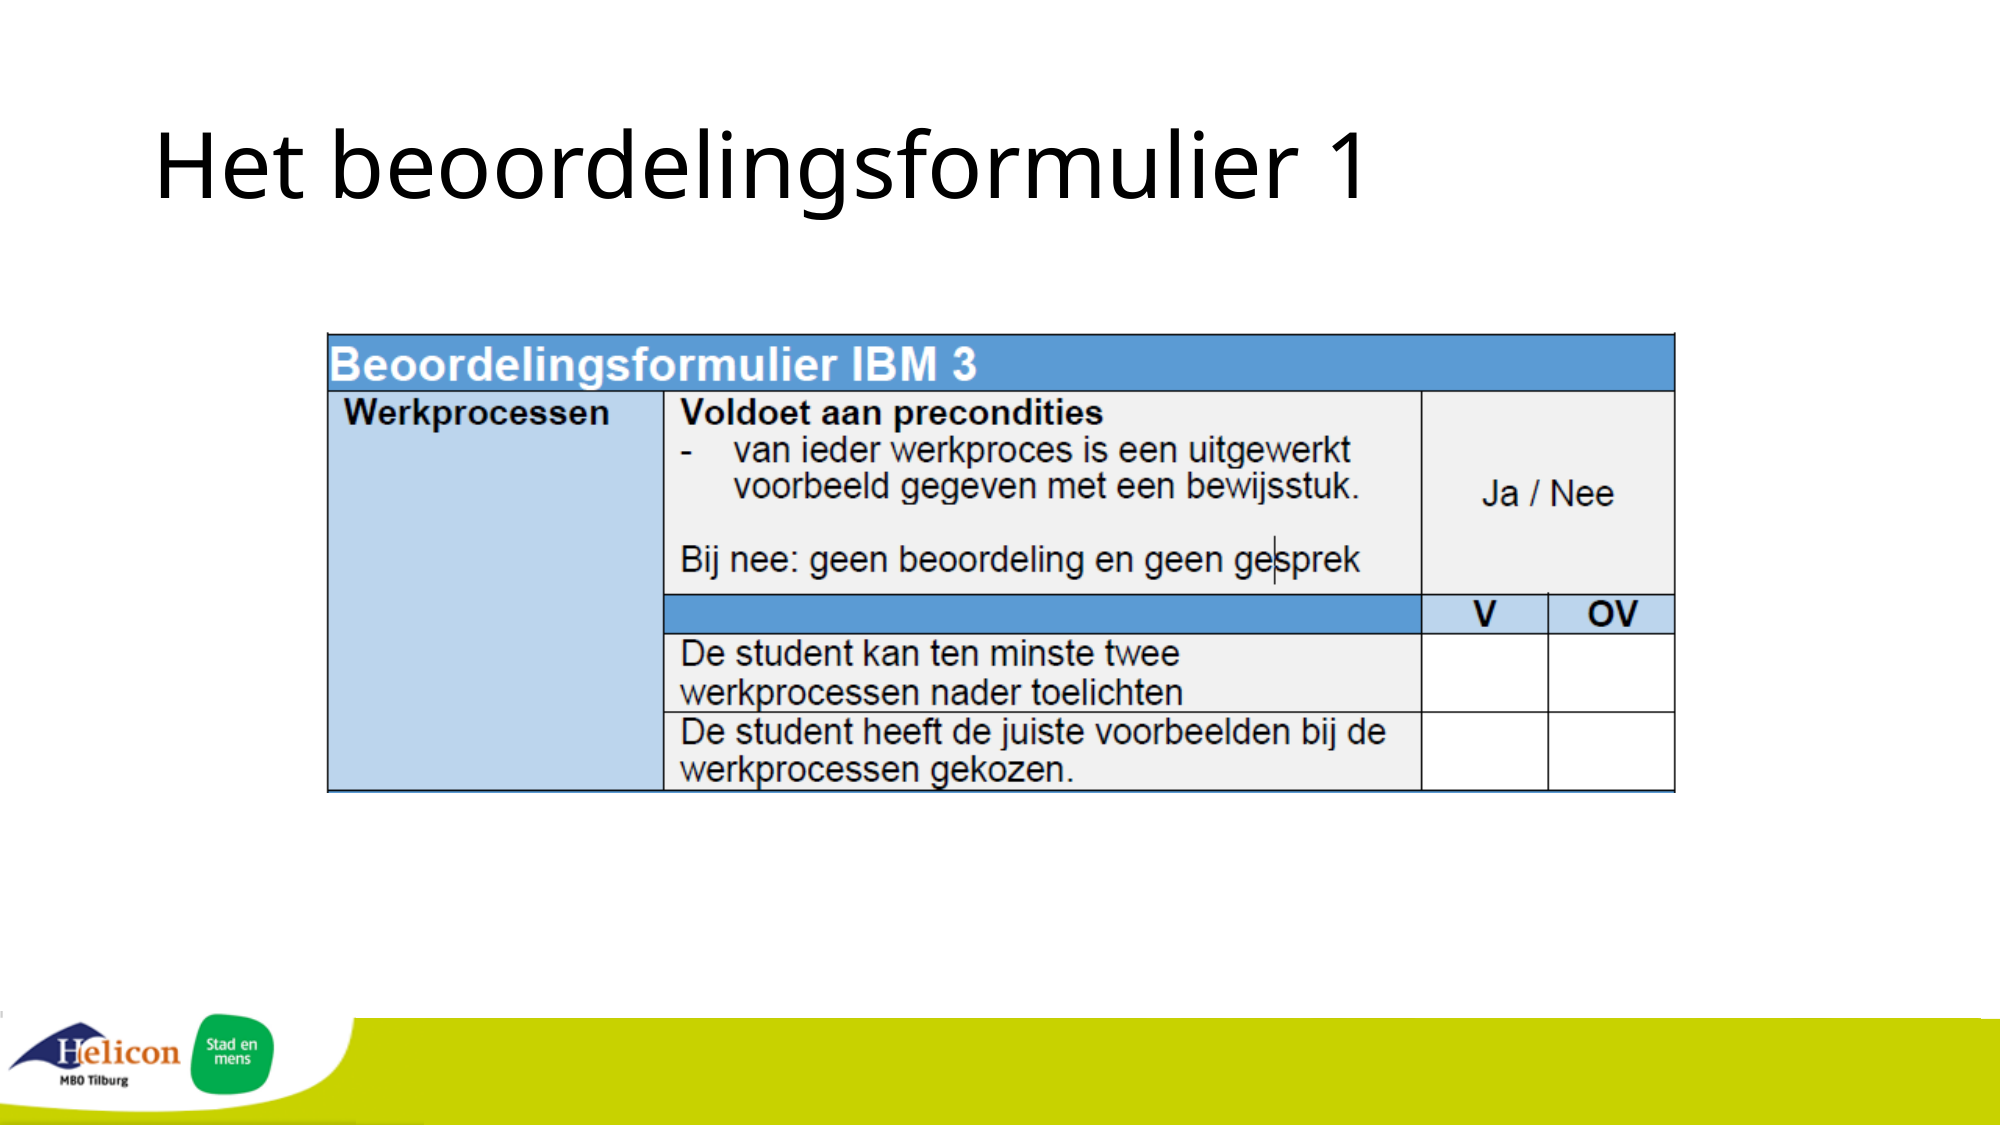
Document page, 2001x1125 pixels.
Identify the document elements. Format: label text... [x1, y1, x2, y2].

title Het beoordelingsformulier 1 [137, 59, 1863, 278]
picture [0, 1011, 424, 1125]
picture [320, 331, 1679, 793]
